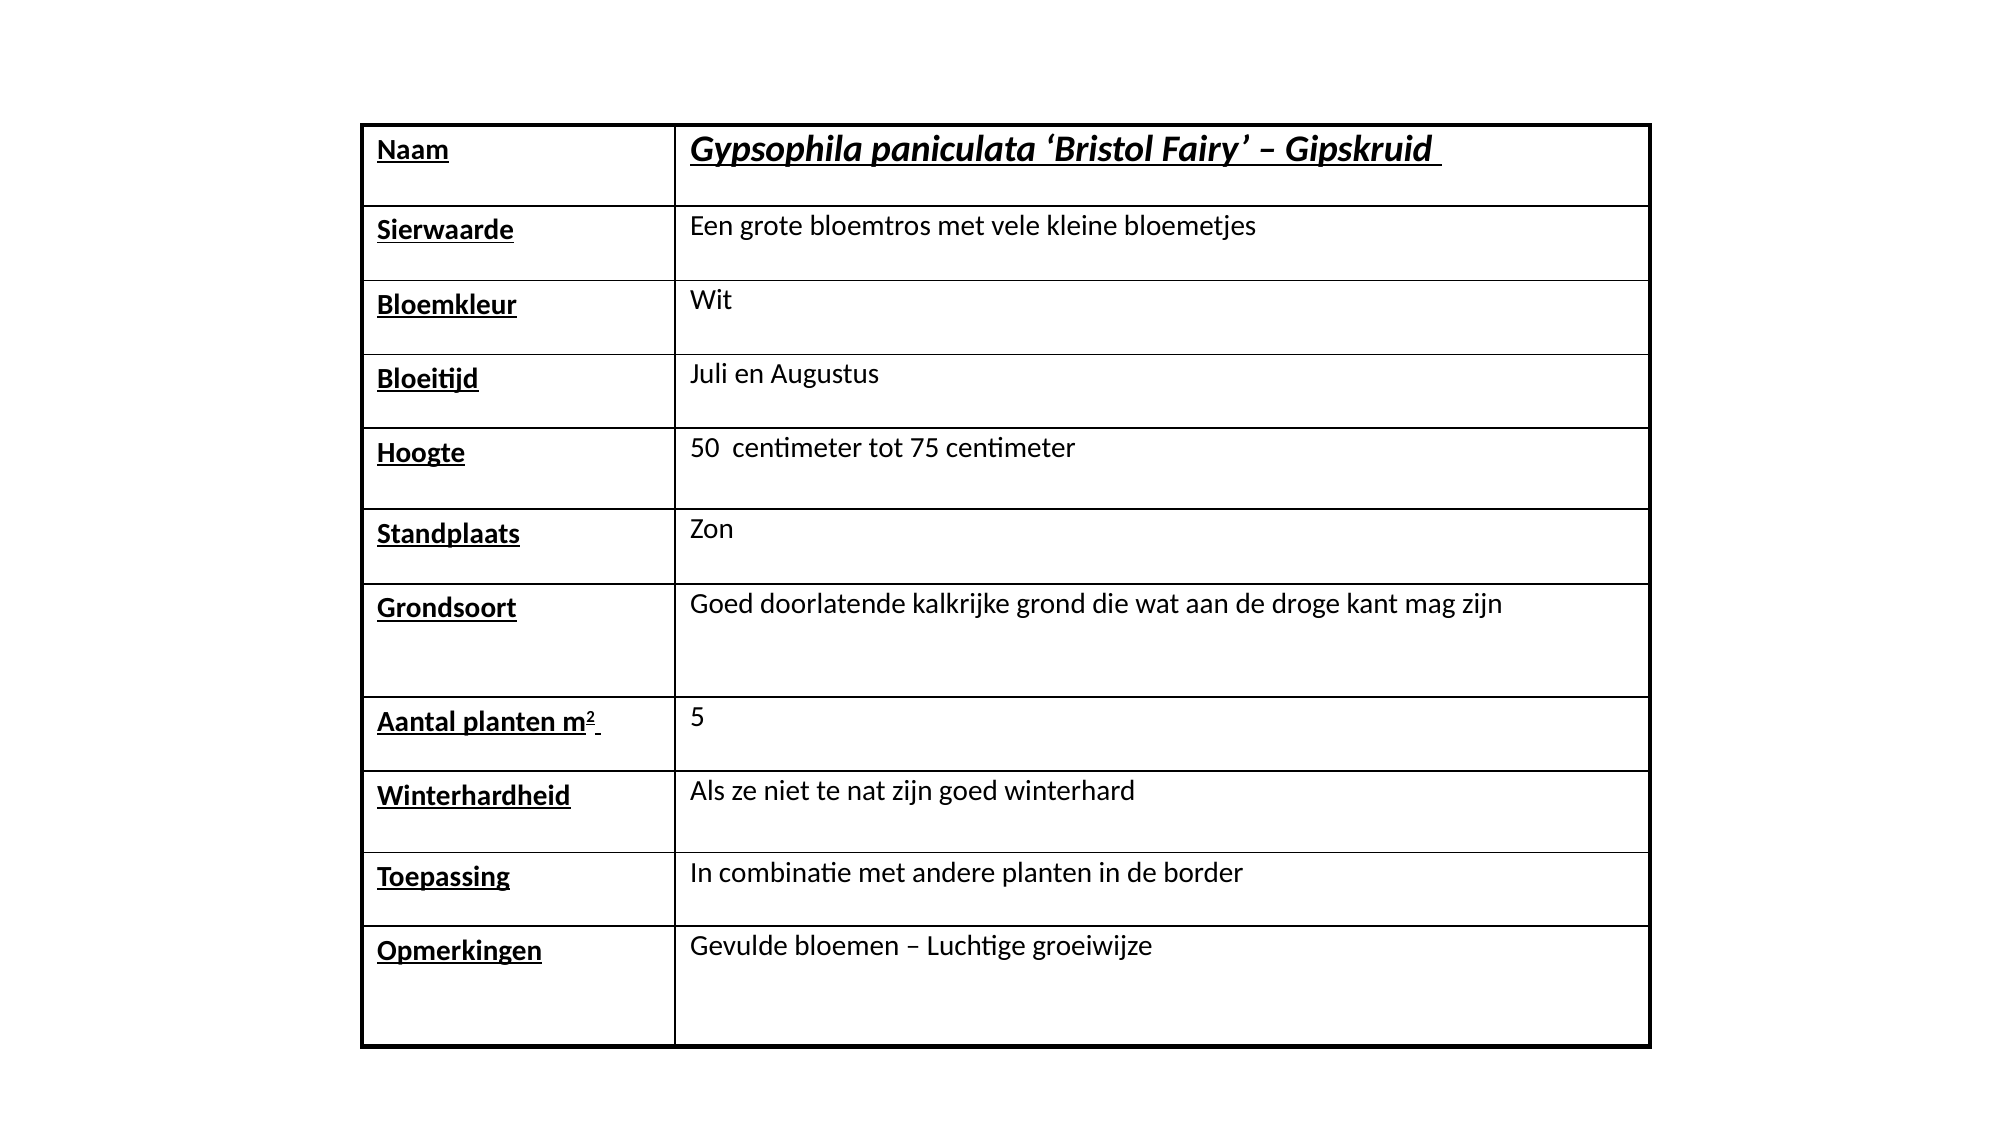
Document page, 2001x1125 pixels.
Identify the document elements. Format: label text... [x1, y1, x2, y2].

table_cell Wit [676, 281, 1648, 354]
table_cell Gevulde bloemen – Luchtige groeiwijze [676, 927, 1648, 1044]
table_cell Standplaats [364, 510, 674, 583]
table_cell Sierwaarde [364, 207, 674, 280]
table_cell Winterhardheid [364, 772, 674, 852]
table_cell Een grote bloemtros met vele kleine bloemetjes [676, 207, 1648, 280]
table_cell Bloemkleur [364, 281, 674, 354]
table_cell In combinatie met andere planten in de border [676, 853, 1648, 925]
table_cell 5 [676, 698, 1648, 770]
table_cell Toepassing [364, 853, 674, 925]
table_cell Grondsoort [364, 585, 674, 696]
table_cell Hoogte [364, 429, 674, 508]
table_cell Goed doorlatende kalkrijke grond die wat aan de droge kant mag zijn [676, 585, 1648, 696]
table_cell Aantal planten m2 [364, 698, 674, 770]
table_cell Als ze niet te nat zijn goed winterhard [676, 772, 1648, 852]
table_cell Juli en Augustus [676, 355, 1648, 427]
table_header Naam [364, 127, 674, 205]
table_cell Bloeitijd [364, 355, 674, 427]
table_cell Opmerkingen [364, 927, 674, 1044]
table_cell Zon [676, 510, 1648, 583]
table_header Gypsophila paniculata ‘Bristol Fairy’ – Gipskruid [676, 127, 1648, 205]
table_cell 50 centimeter tot 75 centimeter [676, 429, 1648, 508]
